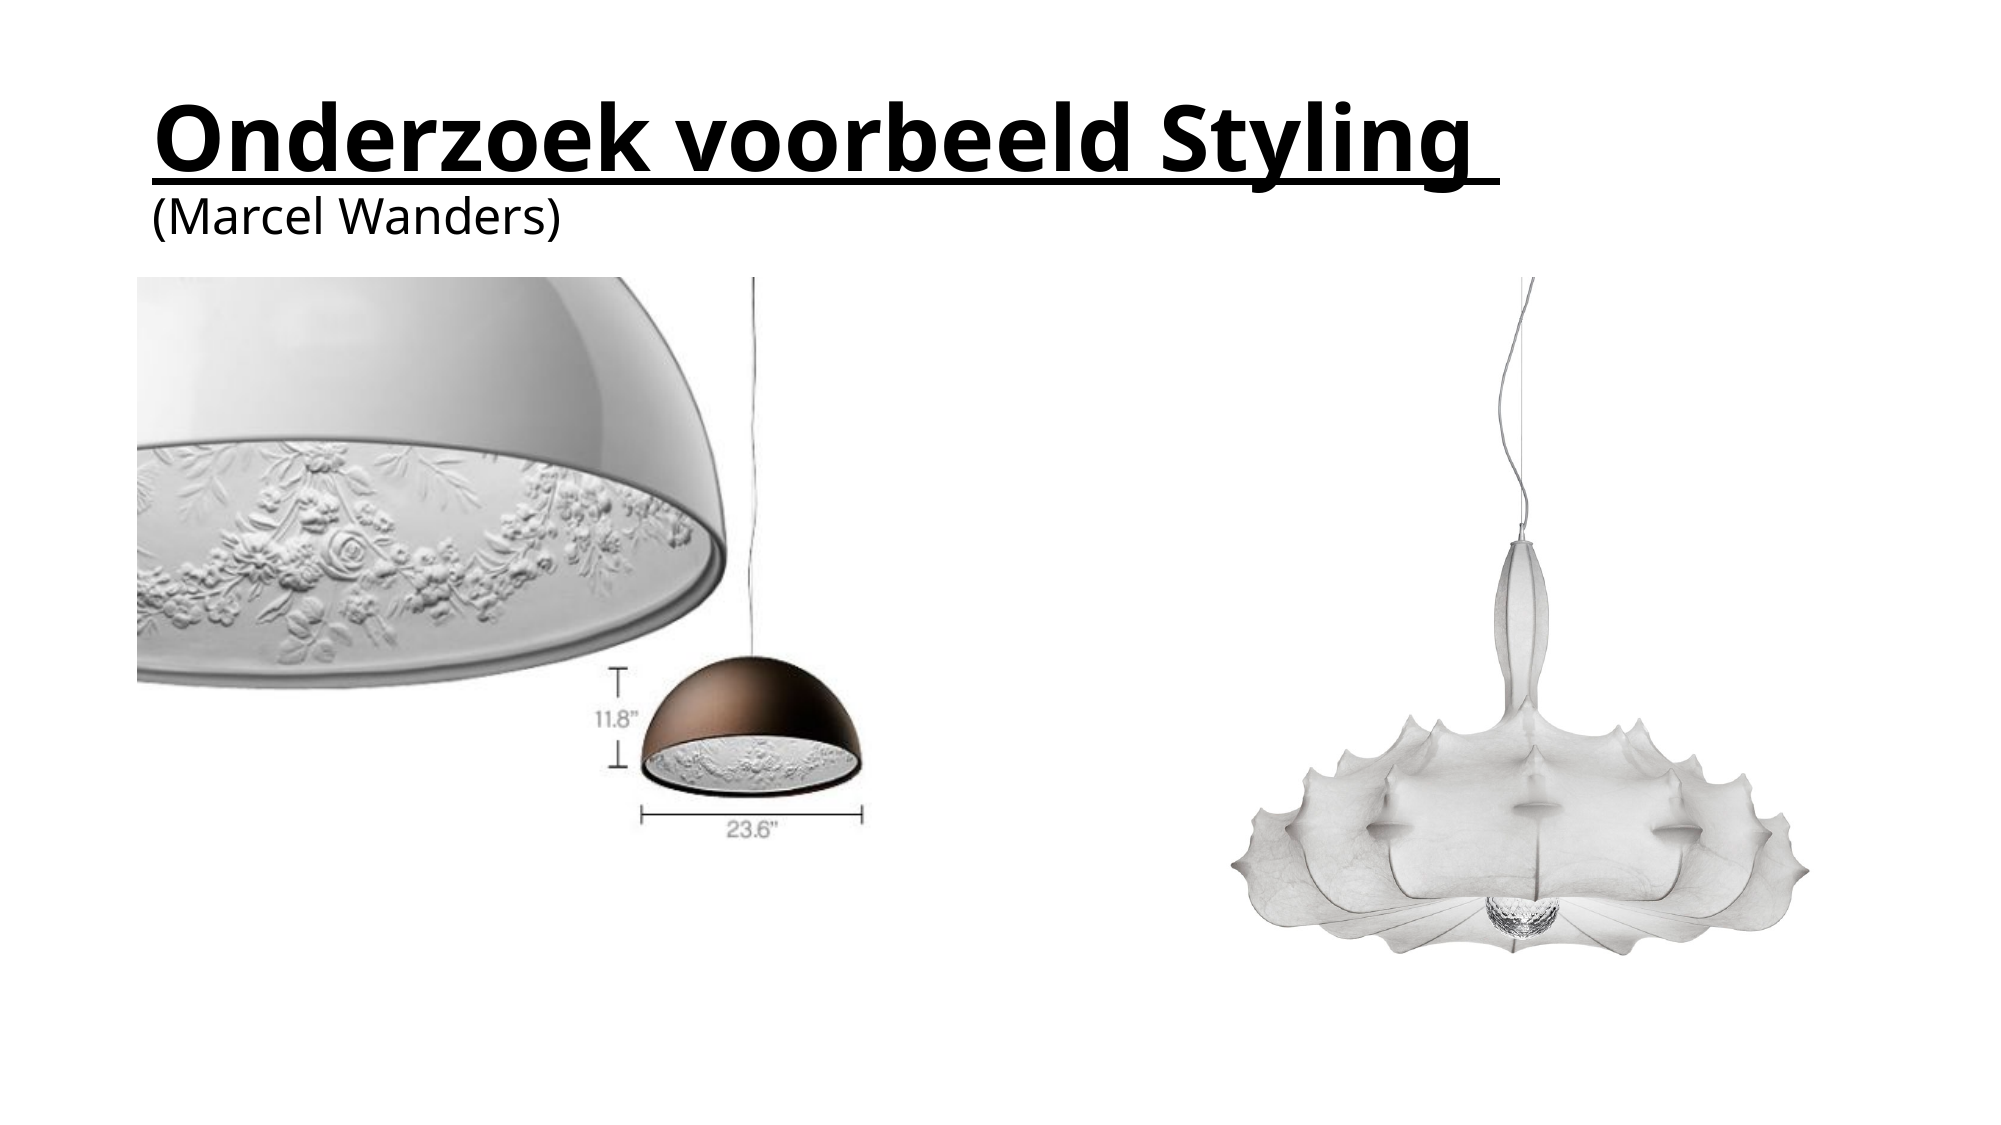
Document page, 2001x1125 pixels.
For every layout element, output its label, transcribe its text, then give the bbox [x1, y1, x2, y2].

picture [137, 277, 872, 850]
title Onderzoek voorbeeld Styling (Marcel Wanders) [137, 59, 1863, 278]
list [1212, 277, 1825, 992]
